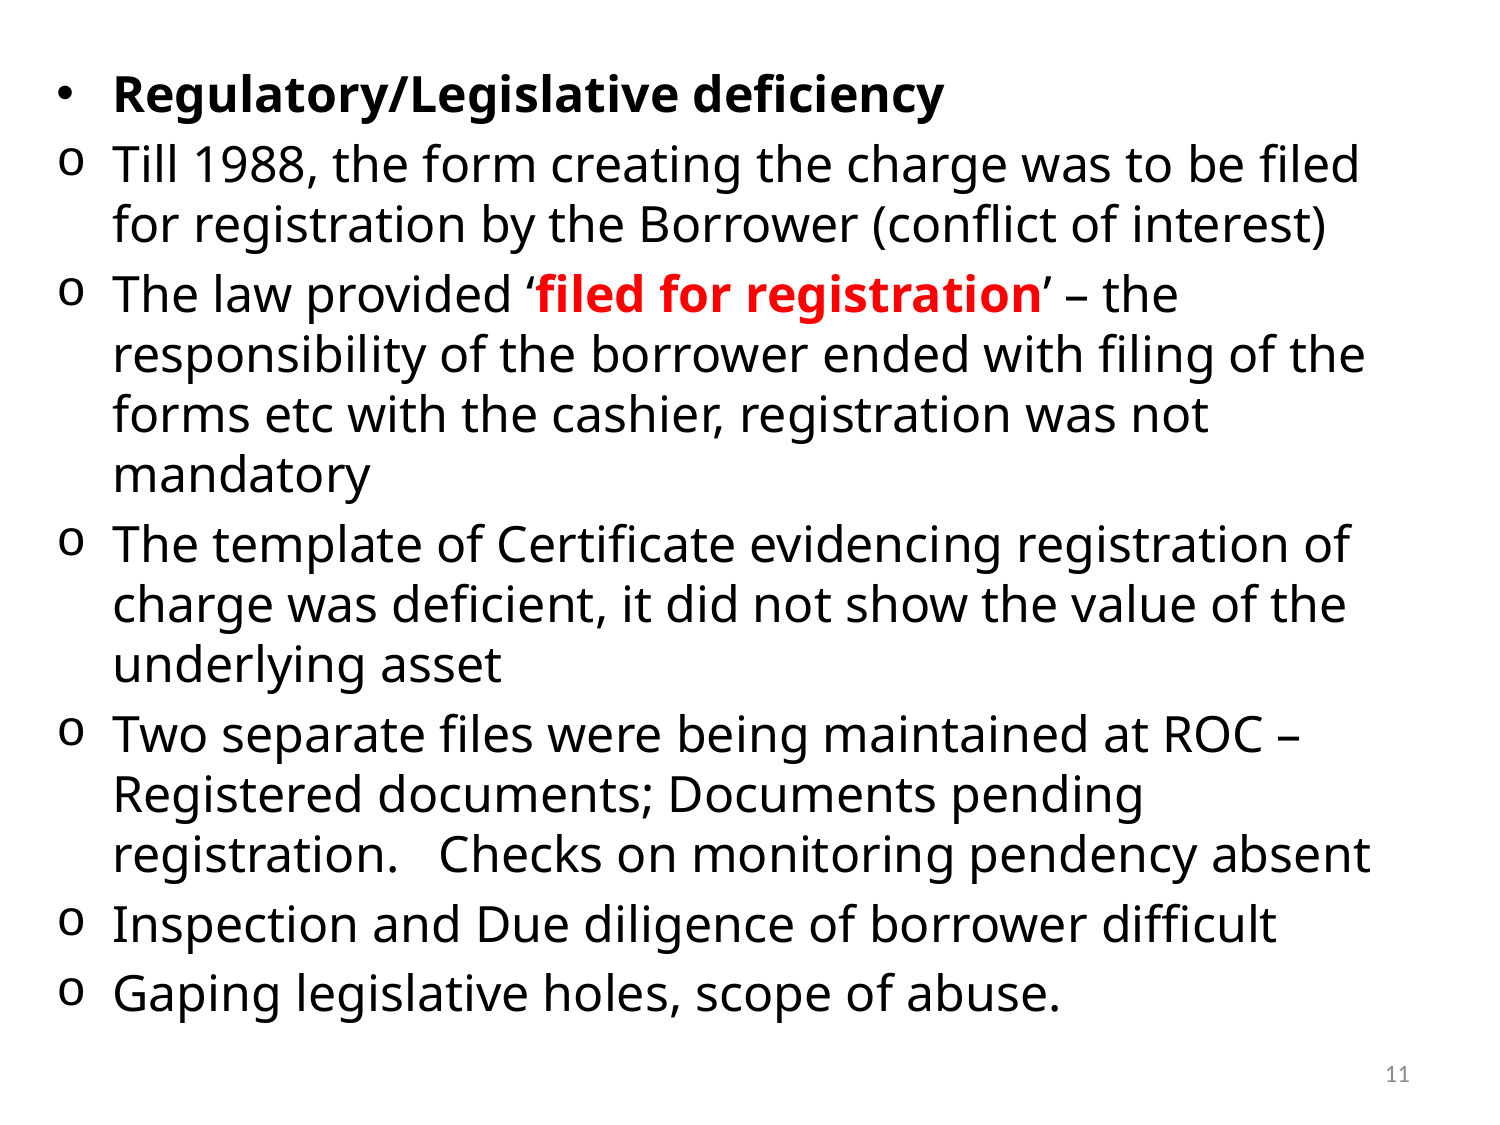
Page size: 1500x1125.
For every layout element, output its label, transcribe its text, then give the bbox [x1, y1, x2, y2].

slide_number 11 [1074, 1042, 1425, 1103]
list Regulatory/Legislative deficiency Till 1988, the form creating the charge was to be filed for registration by the Borrower (conflict of interest) The law provided ‘filed for registration’ – the responsibility of the borrower ended with filing of the forms etc with the cashier, registration was not mandatory The template of Certificate evidencing registration of charge was deficient, it did not show the value of the underlying asset Two separate files were being maintained at ROC – Registered documents; Documents pending registration. Checks on monitoring pendency absent Inspection and Due diligence of borrower difficult Gaping legislative holes, scope of abuse. [41, 54, 1447, 1083]
